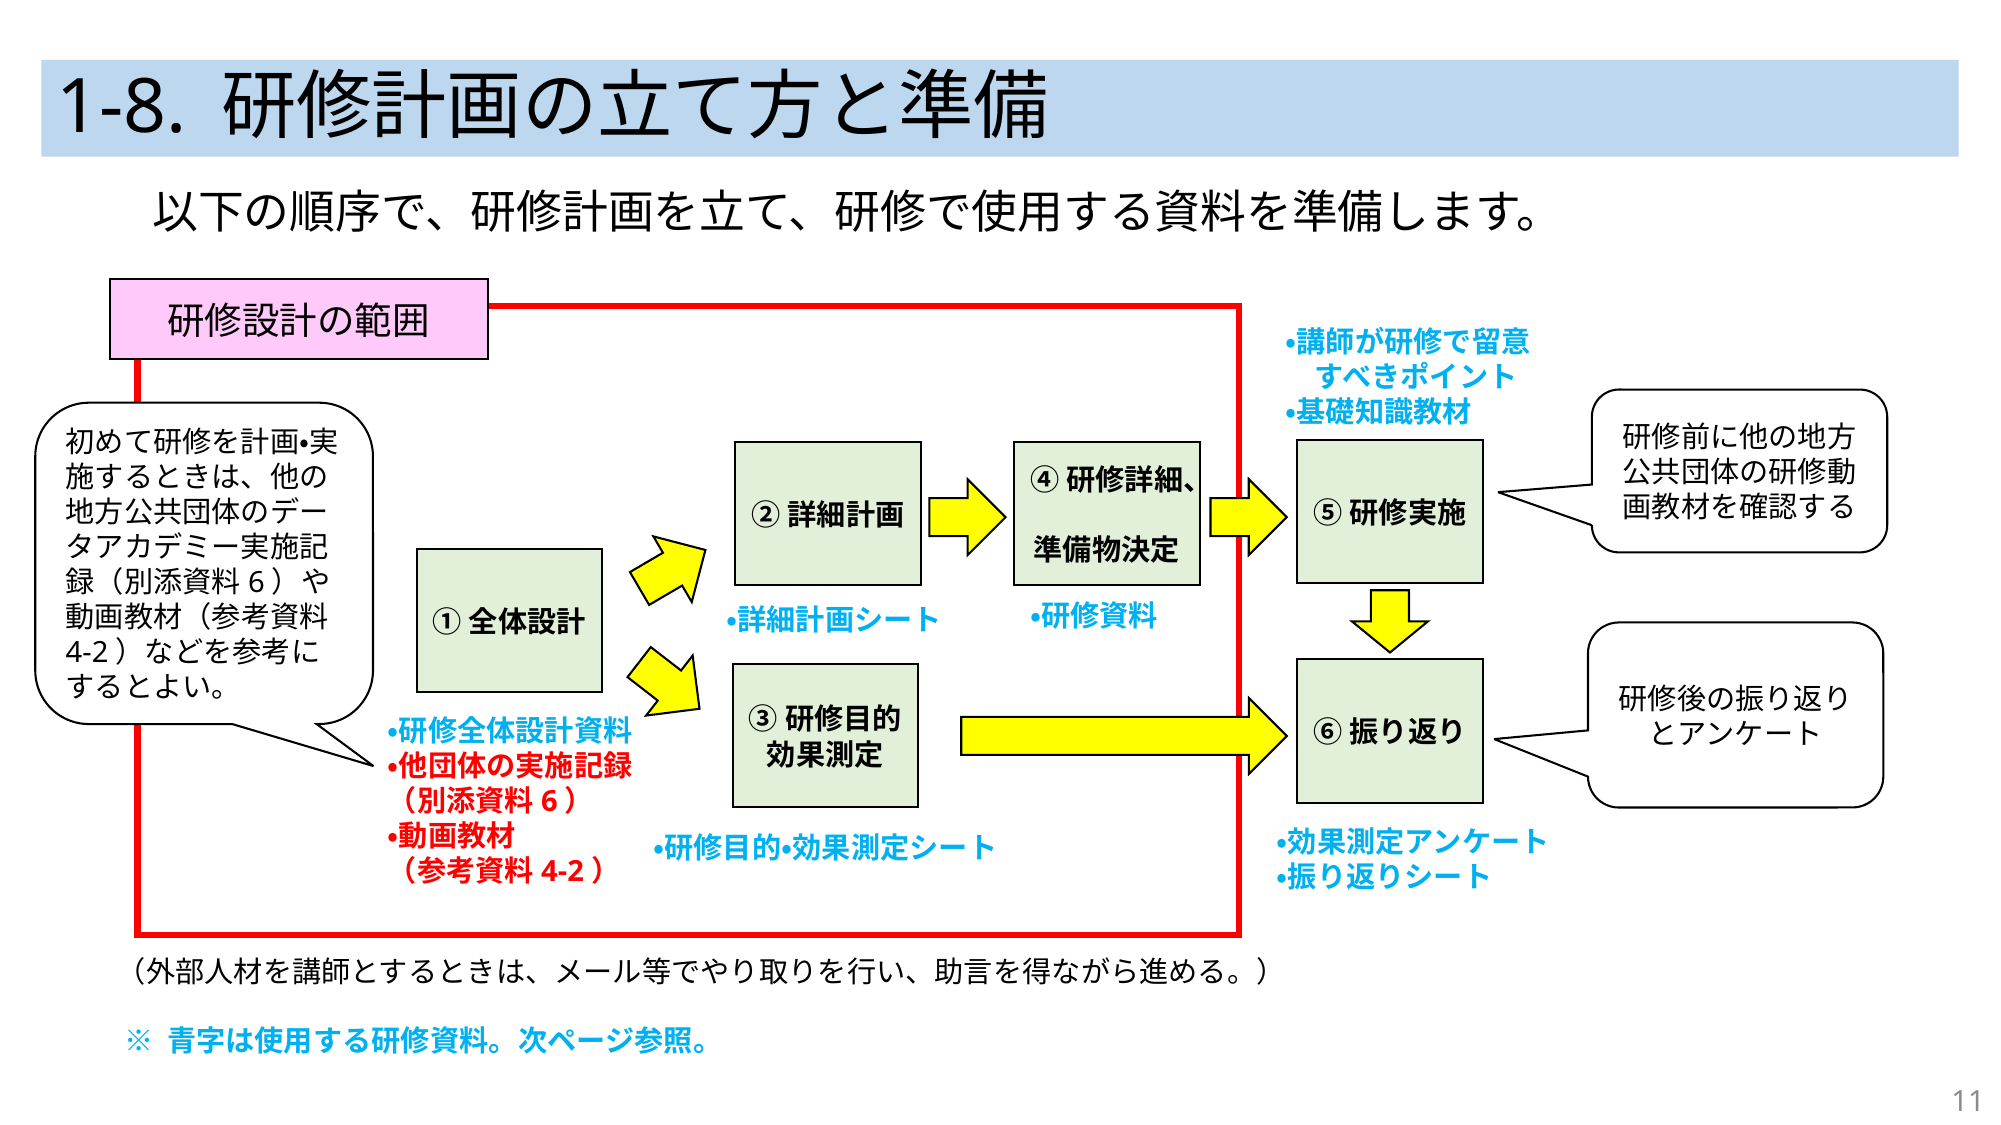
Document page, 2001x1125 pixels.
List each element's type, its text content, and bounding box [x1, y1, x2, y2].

text_box ・効果測定アンケート ・振り返りシート [1262, 816, 1565, 901]
text_box ⑤研修実施 [1296, 439, 1484, 584]
text_box [928, 476, 1008, 558]
text_box ・研修全体設計資料 ・他団体の実施記録 （別添資料6） ・動画教材 （参考資料4-2） [373, 705, 648, 895]
text_box ・詳細計画シート [711, 593, 958, 644]
text_box 研修設計の範囲 [109, 278, 489, 360]
text_box ・研修目的・効果測定シート [638, 822, 1013, 872]
list 以下の順序で、研修計画を立て、研修で使用する資料を準備します。 [137, 181, 1863, 1014]
slide_number 11 [1550, 1071, 2000, 1125]
title 1-8. 研修計画の立て方と準備 [41, 59, 1959, 157]
text_box ①全体設計 [416, 548, 603, 693]
text_box ③研修目的 効果測定 [732, 663, 919, 808]
text_box ⑥振り返り [1296, 658, 1484, 804]
text_box [960, 695, 1289, 777]
text_box [1209, 476, 1289, 558]
text_box [1349, 589, 1431, 654]
text_box ・研修資料 [1015, 590, 1174, 640]
text_box 研修前に他の地方公共団体の研修動画教材を確認する [1497, 388, 1889, 554]
text_box ※ 青字は使用する研修資料。次ページ参照。 [109, 1015, 738, 1065]
text_box 研修後の振り返りとアンケート [1493, 621, 1885, 809]
text_box [626, 645, 701, 717]
text_box [136, 305, 1240, 936]
text_box 初めて研修を計画・実施するときは、他の地方公共団体のデータアカデミー実施記録（別添資料6）や動画教材（参考資料4-2）などを参考にするとよい。 [34, 401, 375, 768]
text_box ④研修詳細、 準備物決定 [1013, 441, 1201, 586]
text_box ・講師が研修で留意 すべきポイント ・基礎知識教材 [1271, 315, 1546, 436]
text_box [628, 534, 707, 607]
text_box ②詳細計画 [734, 441, 922, 586]
text_box （外部人材を講師とするときは、メール等でやり取りを行い、助言を得ながら進める。） [102, 945, 1301, 996]
